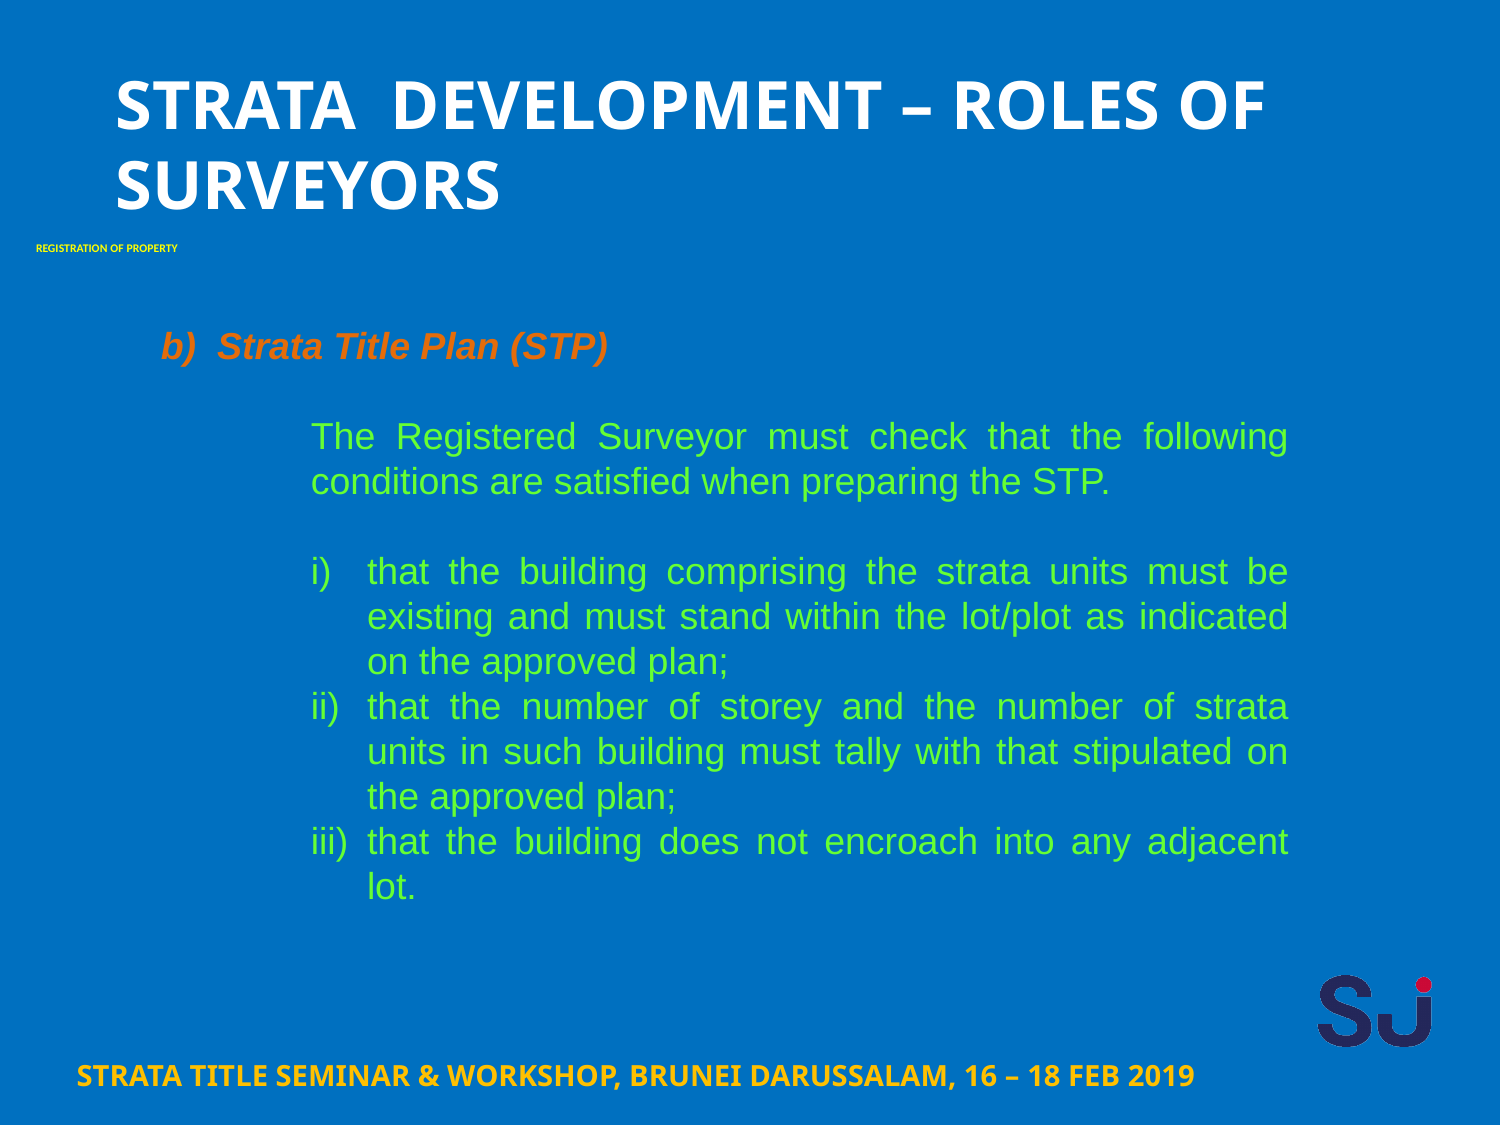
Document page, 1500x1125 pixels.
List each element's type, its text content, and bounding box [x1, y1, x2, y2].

picture [1316, 975, 1433, 1049]
subtitle REGISTRATION OF PROPERTY [0, 231, 1282, 338]
text_box STRATA TITLE SEMINAR & WORKSHOP, BRUNEI DARUSSALAM, 16 – 18 FEB 2019 [61, 1049, 1220, 1100]
text_box b) Strata Title Plan (STP) The Registered Surveyor must check that the following conditions are satisfied when preparing the STP. that the building comprising the strata units must be existing and must stand within the lot/plot as indicated on the approved plan; that the number of storey and the number of strata units in such building must tally with that stipulated on the approved plan; that the building does not encroach into any adjacent lot. [146, 314, 1304, 915]
title STRATA DEVELOPMENT – ROLES OF SURVEYORS [100, 101, 1433, 185]
